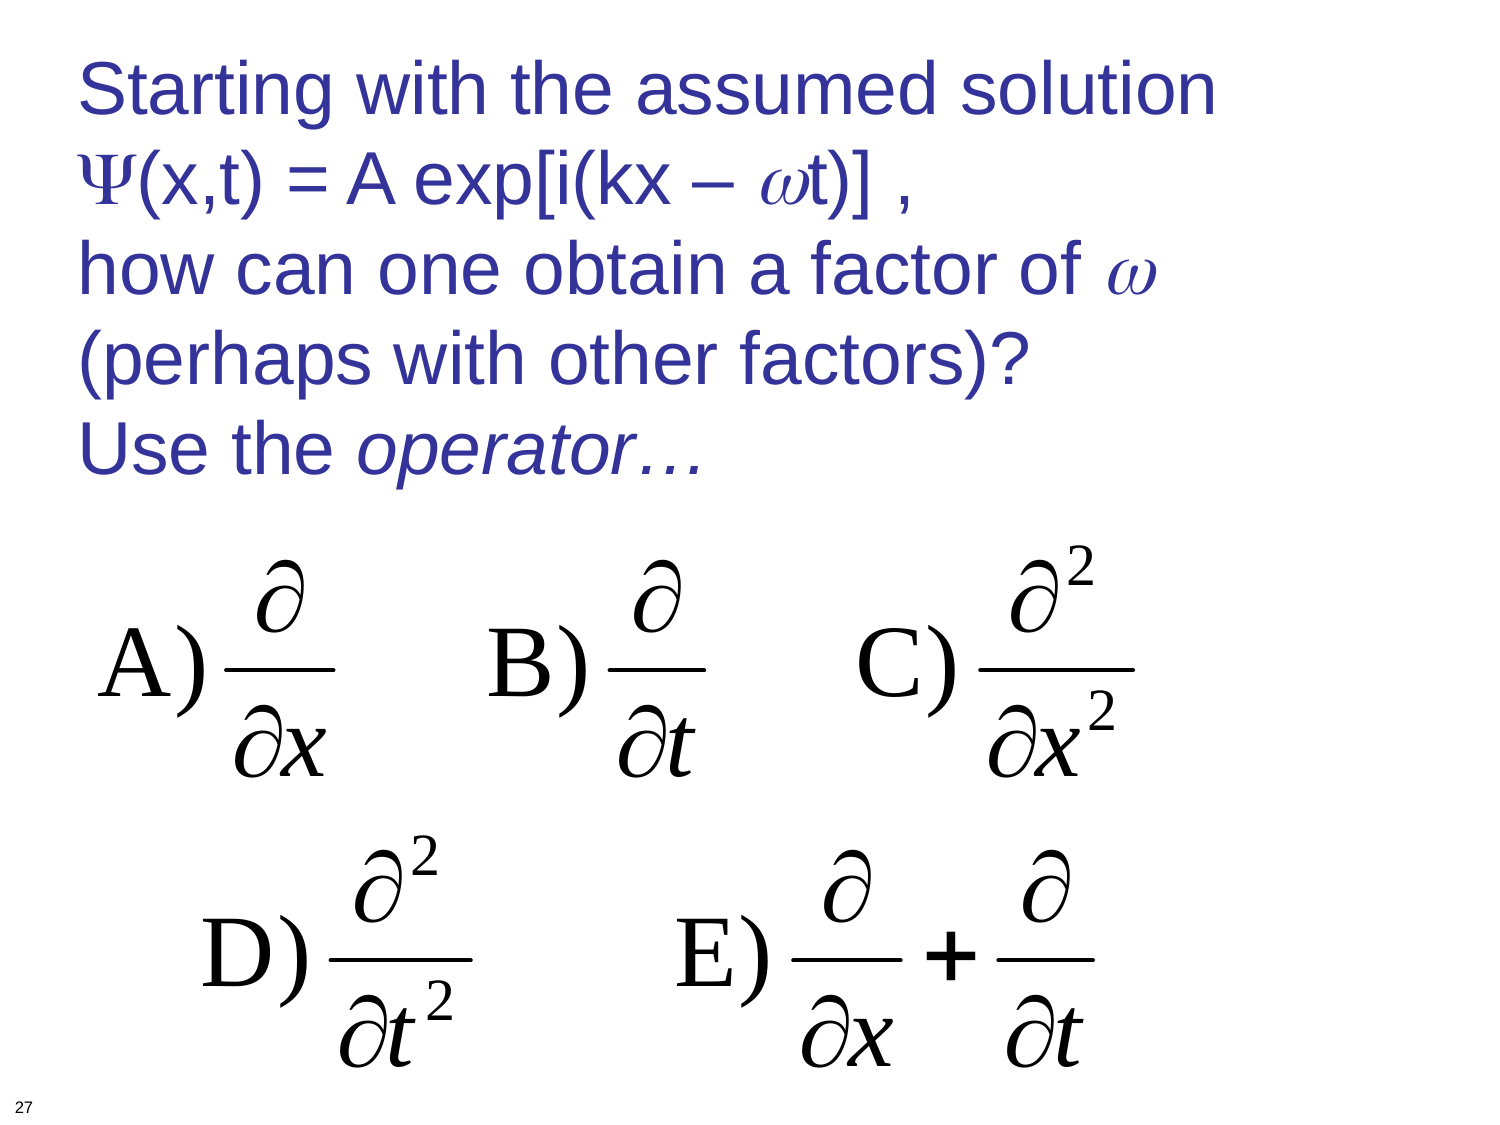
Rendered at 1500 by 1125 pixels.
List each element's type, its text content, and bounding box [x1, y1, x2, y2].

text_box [81, 520, 1154, 1087]
title Starting with the assumed solution Y(x,t) = A exp[i(kx – wt)] , how can one obtain a factor of w (perhaps with other factors)? Use the operator… [62, 34, 1432, 495]
text_box 27 [0, 1089, 50, 1125]
